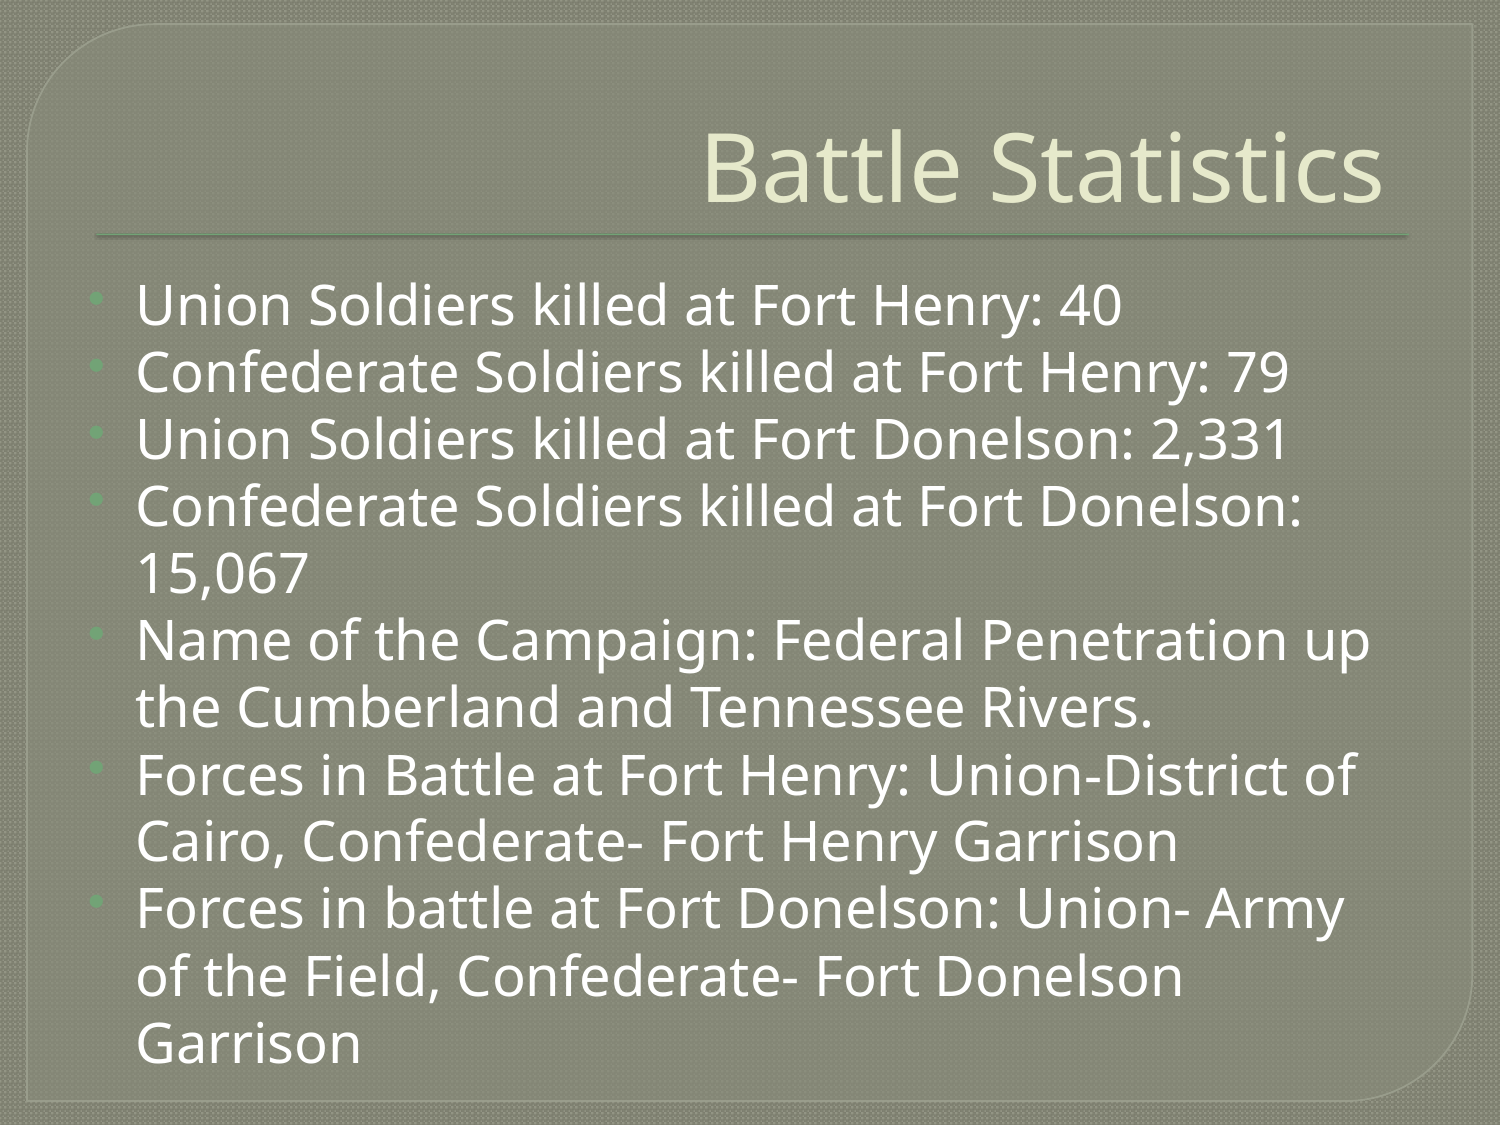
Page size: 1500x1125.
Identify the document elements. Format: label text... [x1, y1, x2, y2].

list Union Soldiers killed at Fort Henry: 40 Confederate Soldiers killed at Fort Henry: 79 Union Soldiers killed at Fort Donelson: 2,331 Confederate Soldiers killed at Fort Donelson: 15,067 Name of the Campaign: Federal Penetration up the Cumberland and Tennessee Rivers. Forces in Battle at Fort Henry: Union-District of Cairo, Confederate- Fort Henry Garrison Forces in battle at Fort Donelson: Union- Army of the Field, Confederate- Fort Donelson Garrison [75, 262, 1425, 1088]
title Battle Statistics [75, 41, 1425, 230]
